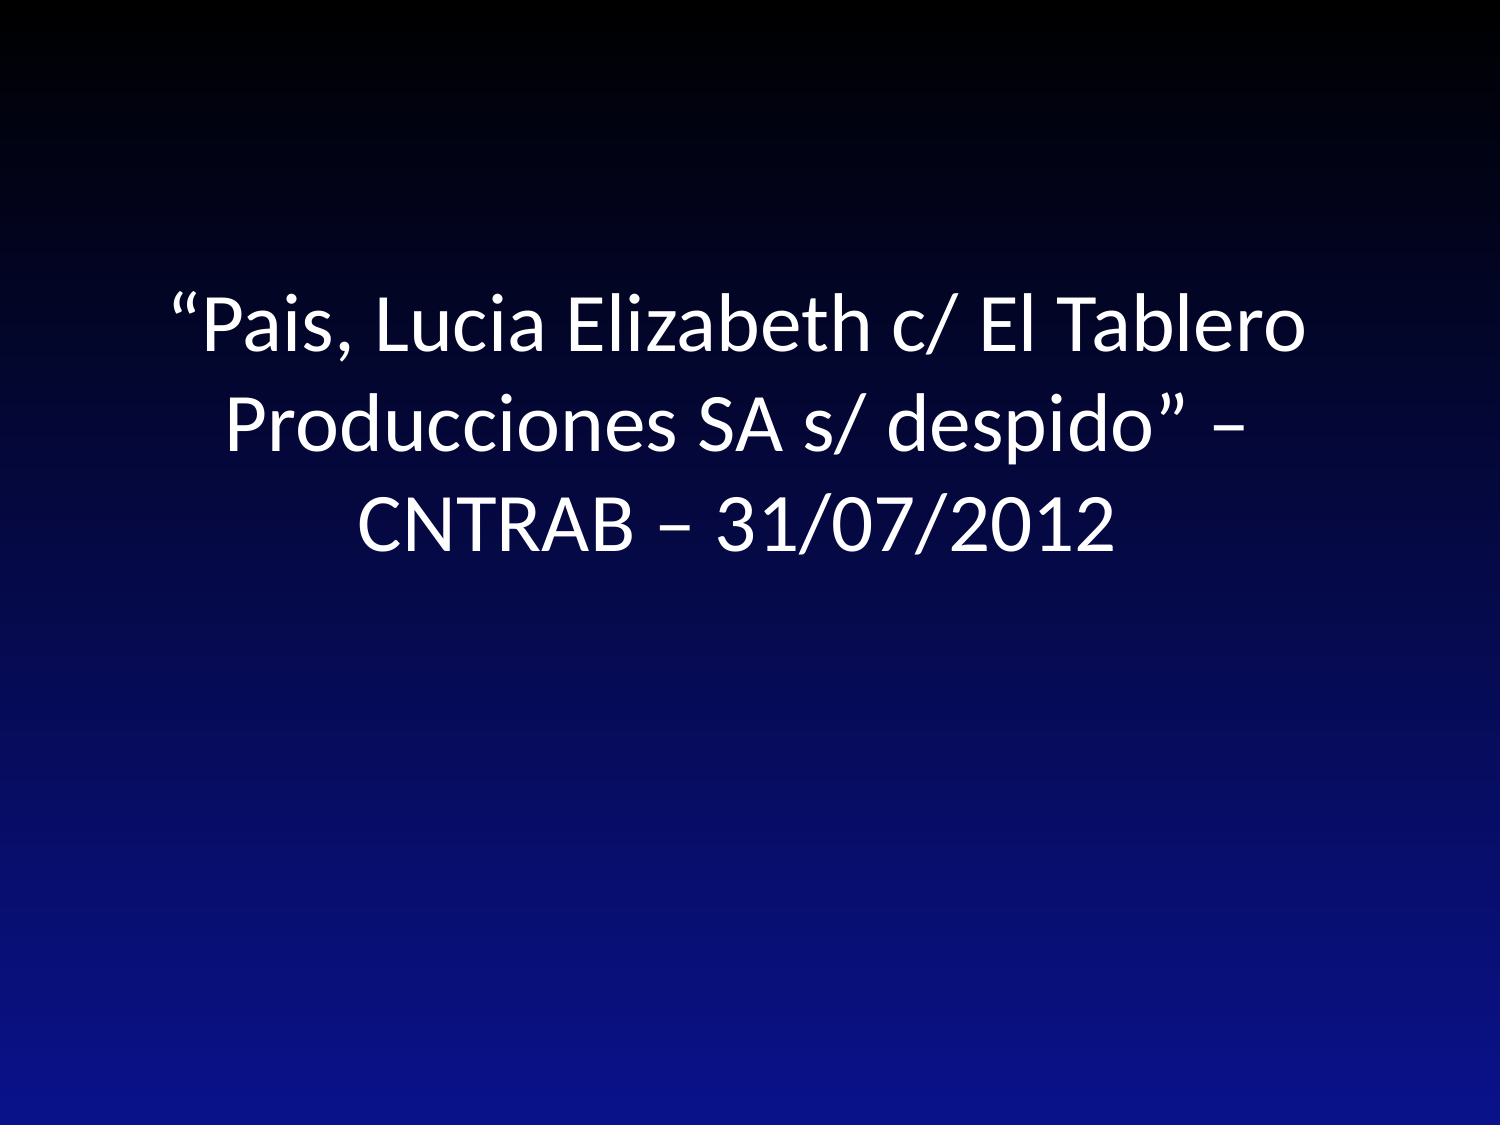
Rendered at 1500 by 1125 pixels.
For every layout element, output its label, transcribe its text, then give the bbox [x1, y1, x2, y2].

title “Pais, Lucia Elizabeth c/ El Tablero Producciones SA s/ despido” – CNTRAB – 31/07/2012 [100, 255, 1376, 882]
